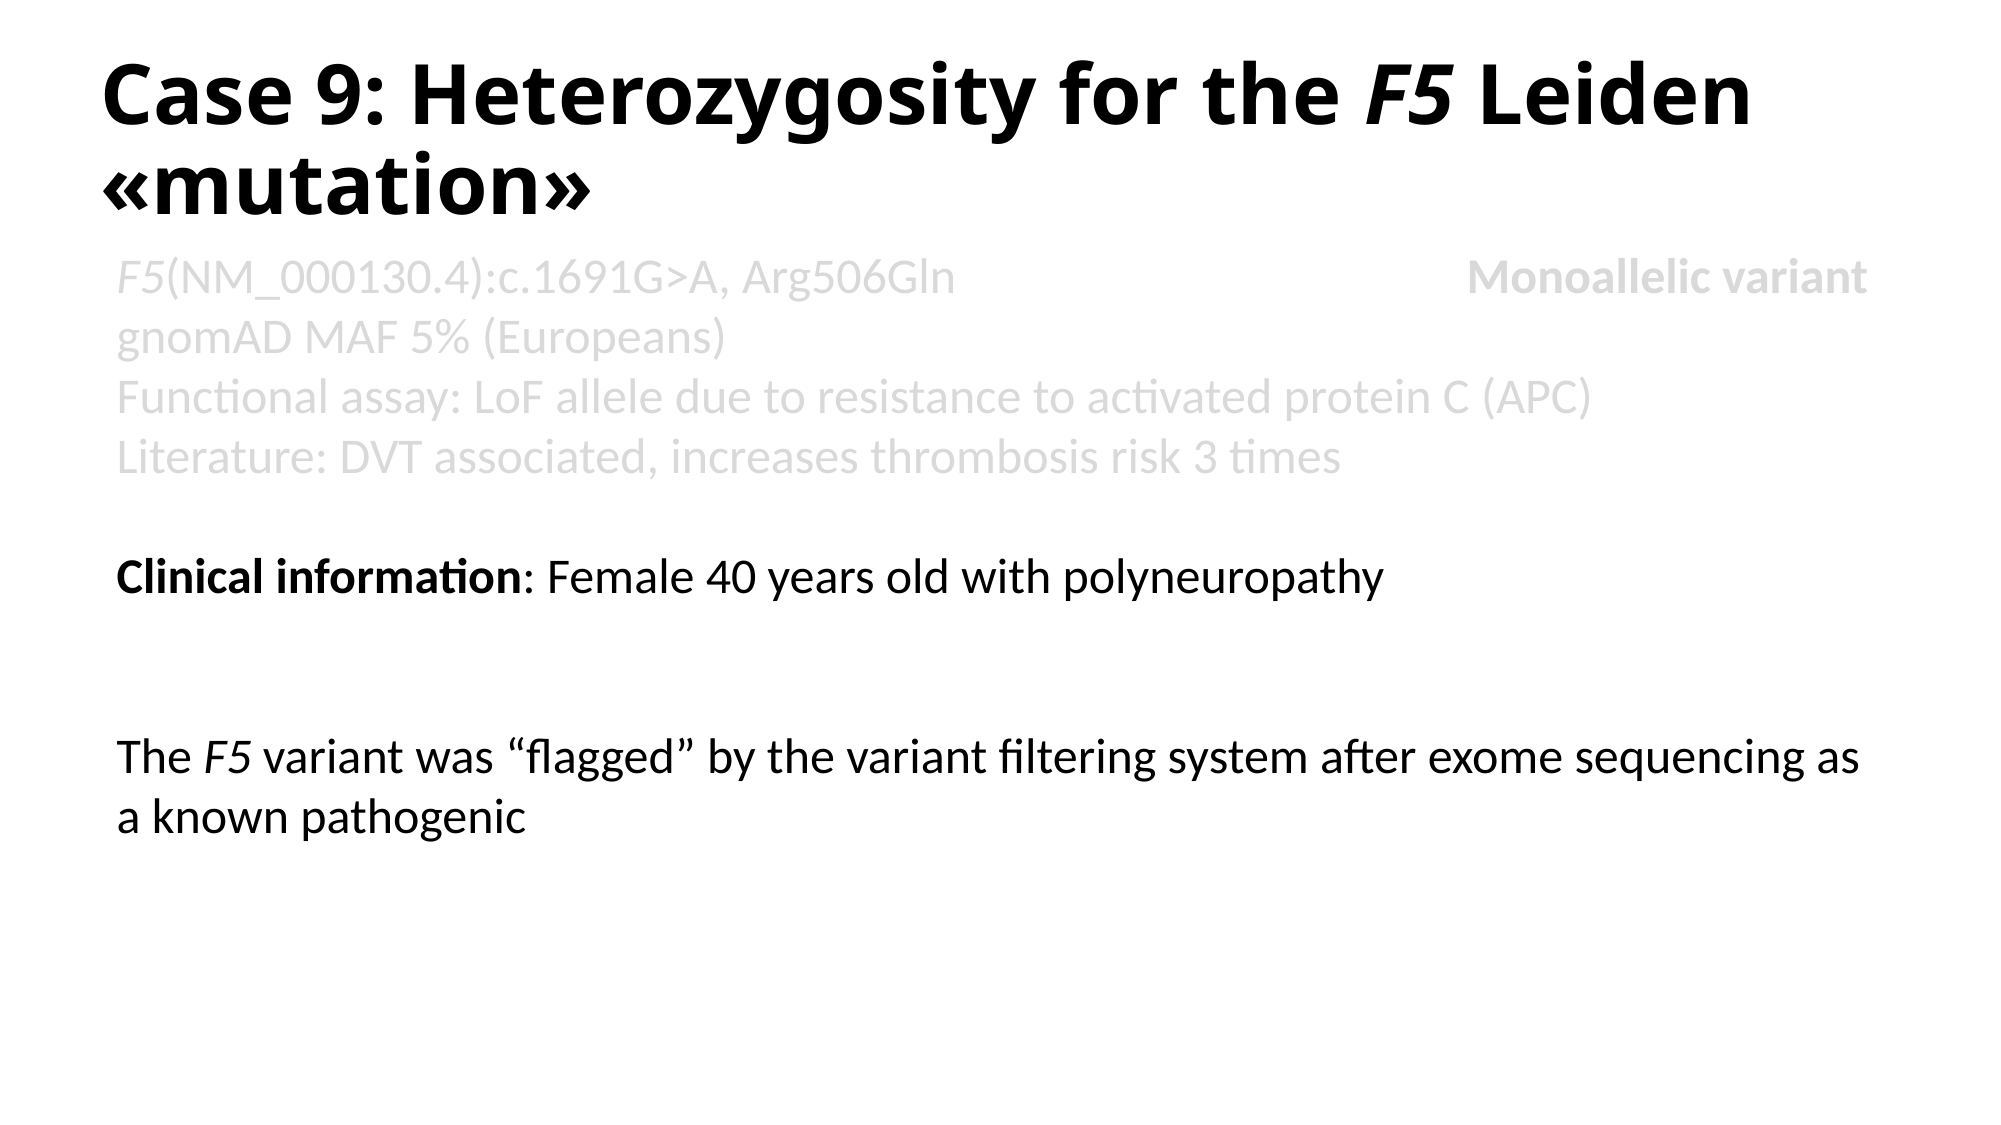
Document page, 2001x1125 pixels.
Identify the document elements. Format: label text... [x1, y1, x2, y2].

text_box F5(NM_000130.4):c.1691G>A, Arg506Gln Monoallelic variant gnomAD MAF 5% (Europeans) Functional assay: LoF allele due to resistance to activated protein C (APC) Literature: DVT associated, increases thrombosis risk 3 times Clinical information: Female 40 years old with polyneuropathy The F5 variant was “flagged” by the variant filtering system after exome sequencing as a known pathogenic [101, 236, 1898, 912]
title Case 9: Heterozygosity for the F5 Leiden «mutation» [85, 33, 1916, 252]
